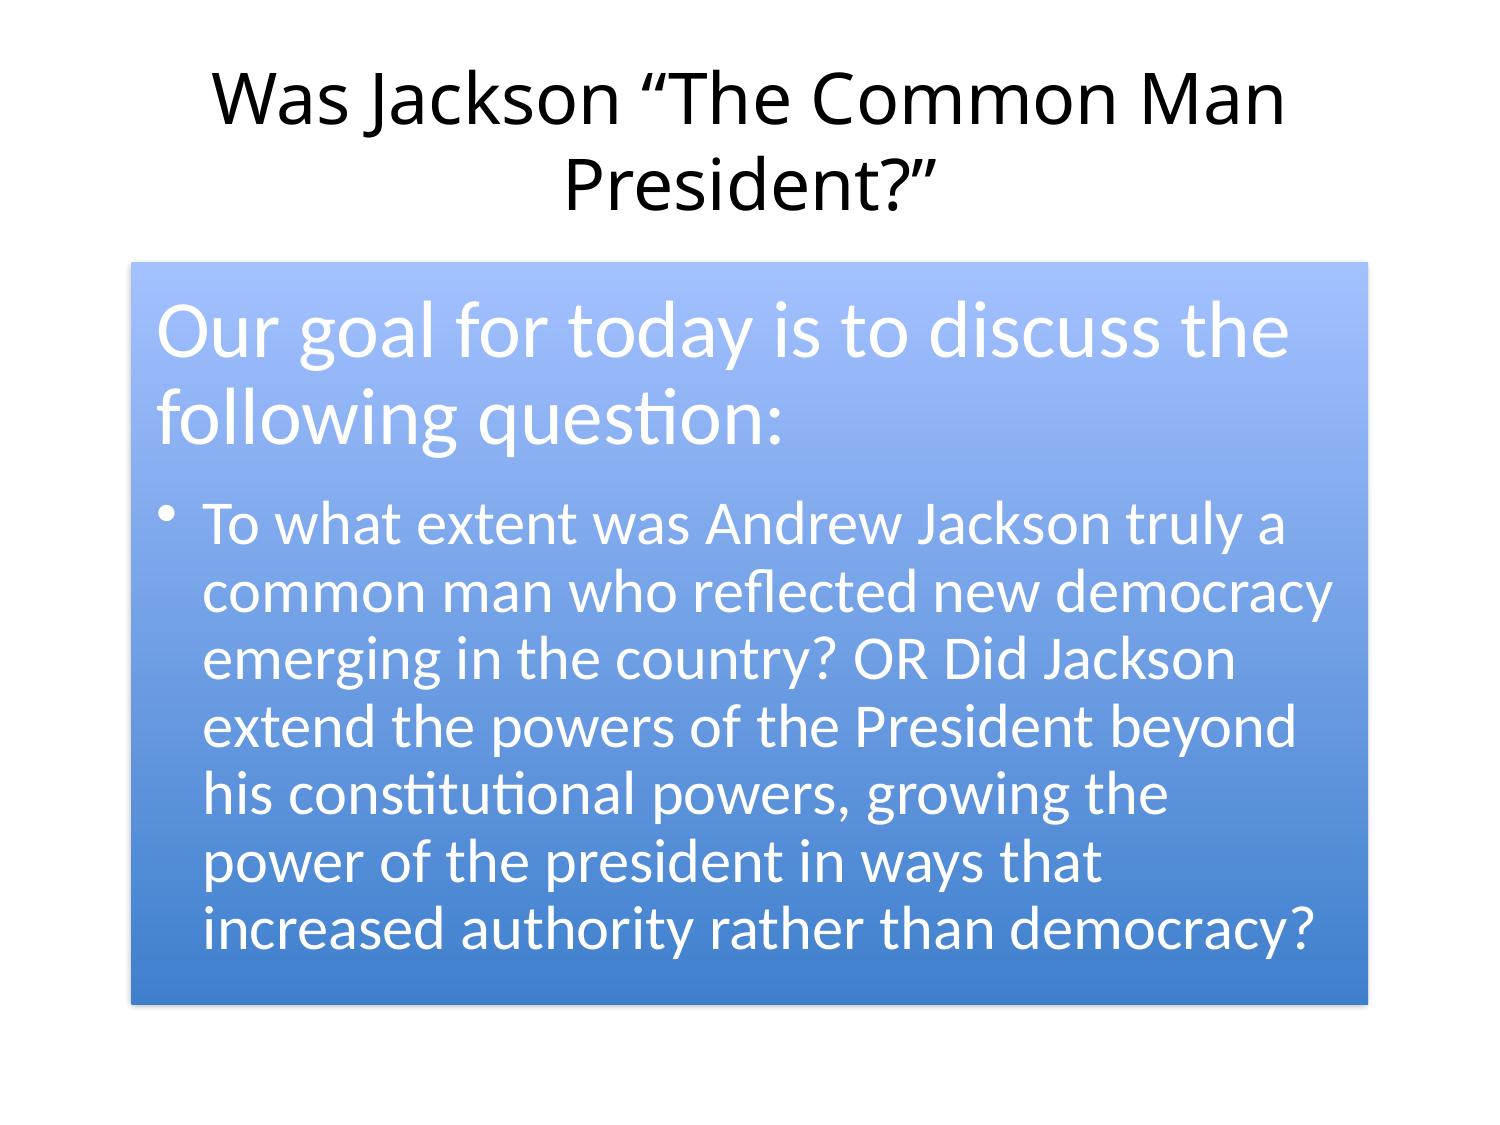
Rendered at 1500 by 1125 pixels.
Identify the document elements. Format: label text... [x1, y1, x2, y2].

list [74, 262, 1426, 1006]
title Was Jackson “The Common Man President?” [75, 45, 1425, 233]
